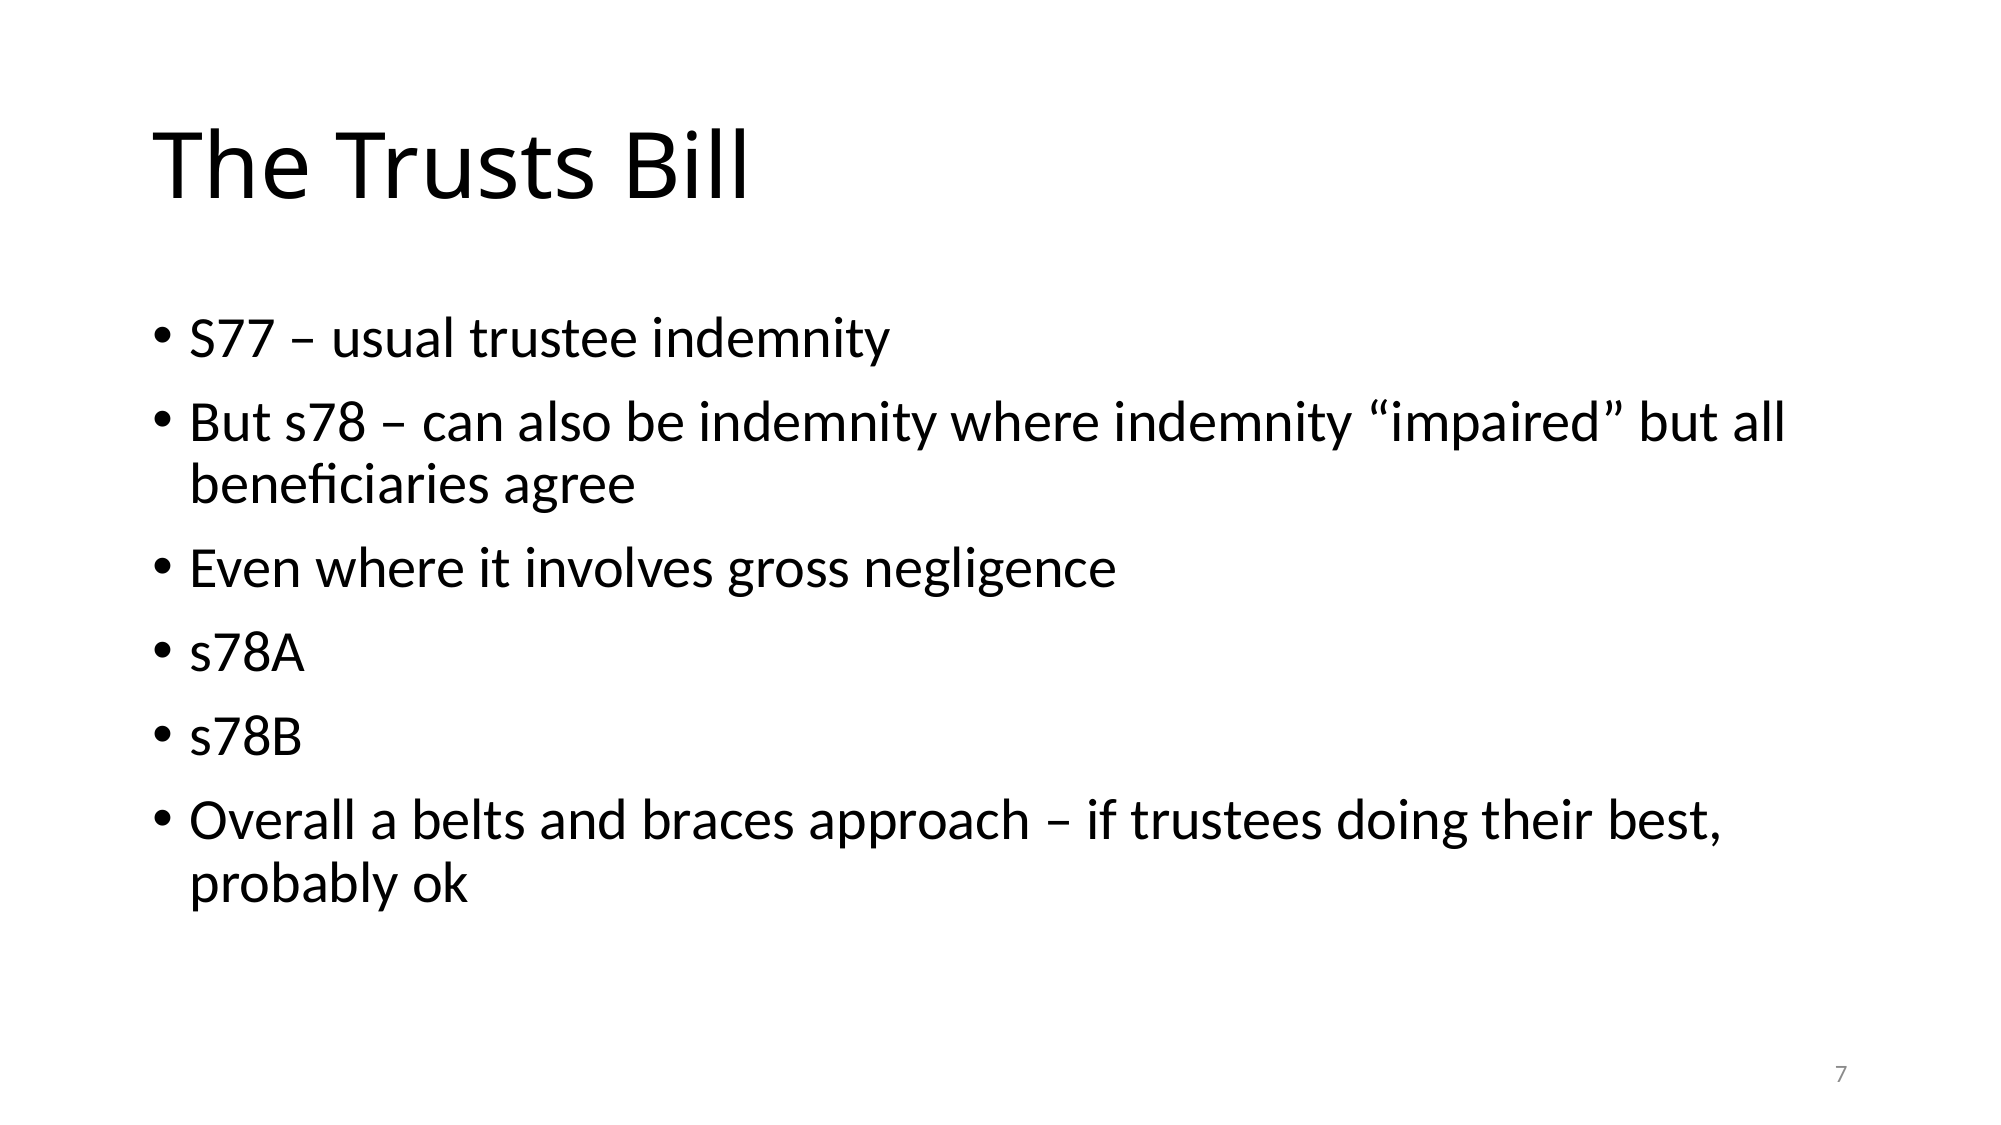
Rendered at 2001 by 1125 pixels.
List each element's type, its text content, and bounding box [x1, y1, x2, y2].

title The Trusts Bill [137, 59, 1863, 278]
list S77 – usual trustee indemnity But s78 – can also be indemnity where indemnity “impaired” but all beneficiaries agree Even where it involves gross negligence s78A s78B Overall a belts and braces approach – if trustees doing their best, probably ok [137, 299, 1863, 1014]
slide_number 7 [1412, 1042, 1863, 1103]
